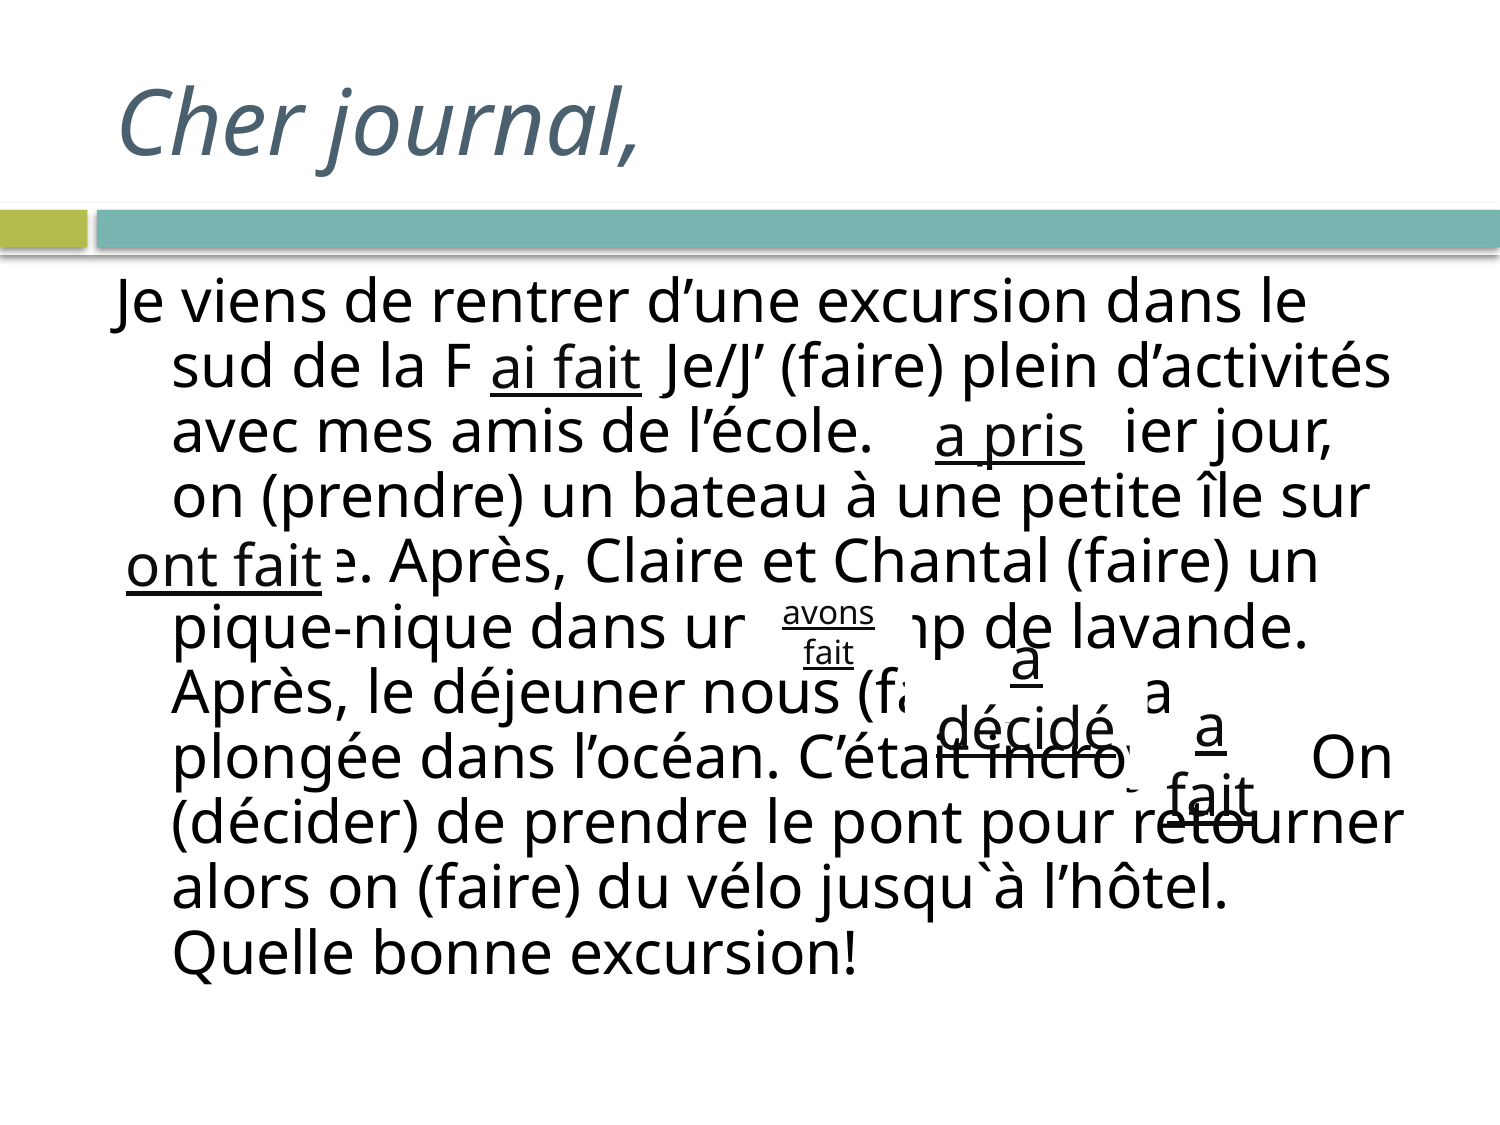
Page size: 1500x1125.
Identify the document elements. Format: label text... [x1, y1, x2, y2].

text_box a pris [893, 400, 1127, 466]
text_box ont fait [105, 531, 338, 596]
text_box a décidé [903, 658, 1149, 724]
list Je viens de rentrer d’une excursion dans le sud de la France. Je/J’ (faire) plein d’activités avec mes amis de l’école. Le premier jour, on (prendre) un bateau à une petite île sur la côte. Après, Claire et Chantal (faire) un pique-nique dans un champ de lavande. Après, le déjeuner nous (faire) de la plongée dans l’océan. C’était incroyable! On (décider) de prendre le pont pour retourner alors on (faire) du vélo jusqu`à l’hôtel. Quelle bonne excursion! [100, 262, 1438, 1000]
text_box avons fait [743, 598, 914, 664]
title Cher journal, [100, 37, 1438, 200]
text_box ai fait [468, 332, 664, 398]
text_box a fait [1128, 726, 1294, 791]
